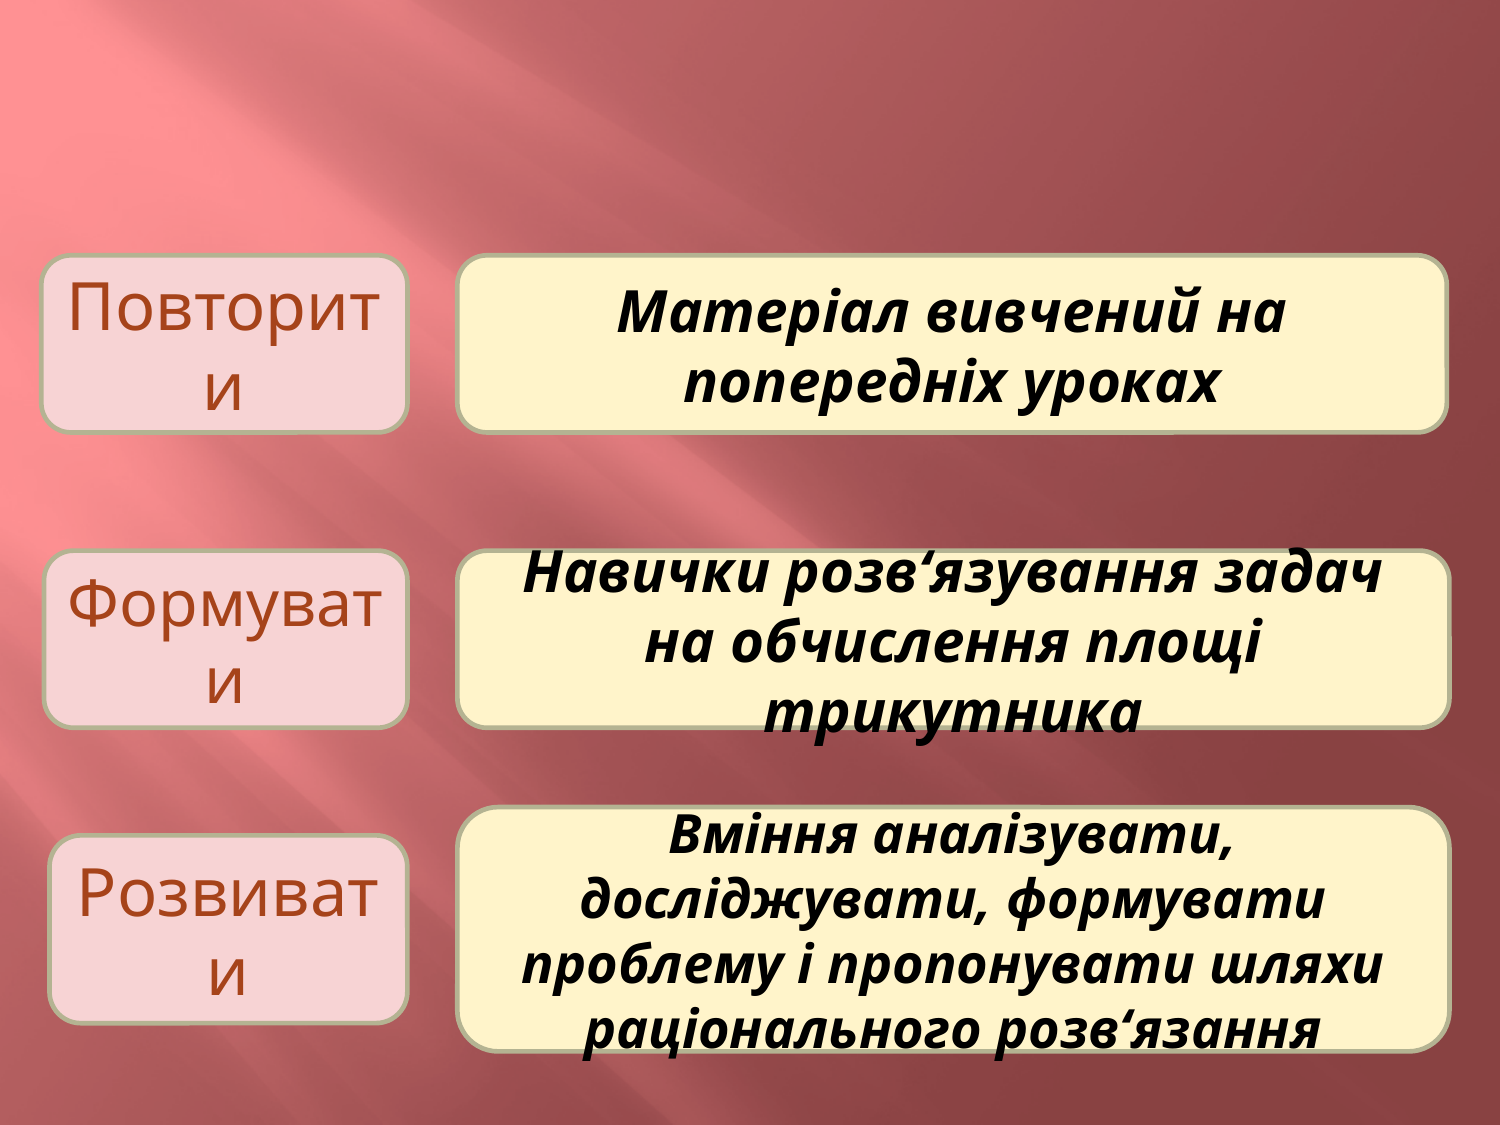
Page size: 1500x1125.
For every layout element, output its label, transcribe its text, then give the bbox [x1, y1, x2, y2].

title Мета уроку [478, 231, 1500, 1125]
text_box Повторити [38, 252, 410, 435]
text_box Вміння аналізувати, досліджувати, формувати проблему і пропонувати шляхи раціонального розв‘язання [454, 804, 1452, 1054]
text_box Навички розв‘язування задач на обчислення площі трикутника [455, 548, 1452, 731]
text_box Формувати [41, 548, 410, 731]
text_box Матеріал вивчений на попередніх уроках [454, 252, 1450, 435]
text_box Розвивати [47, 833, 410, 1026]
